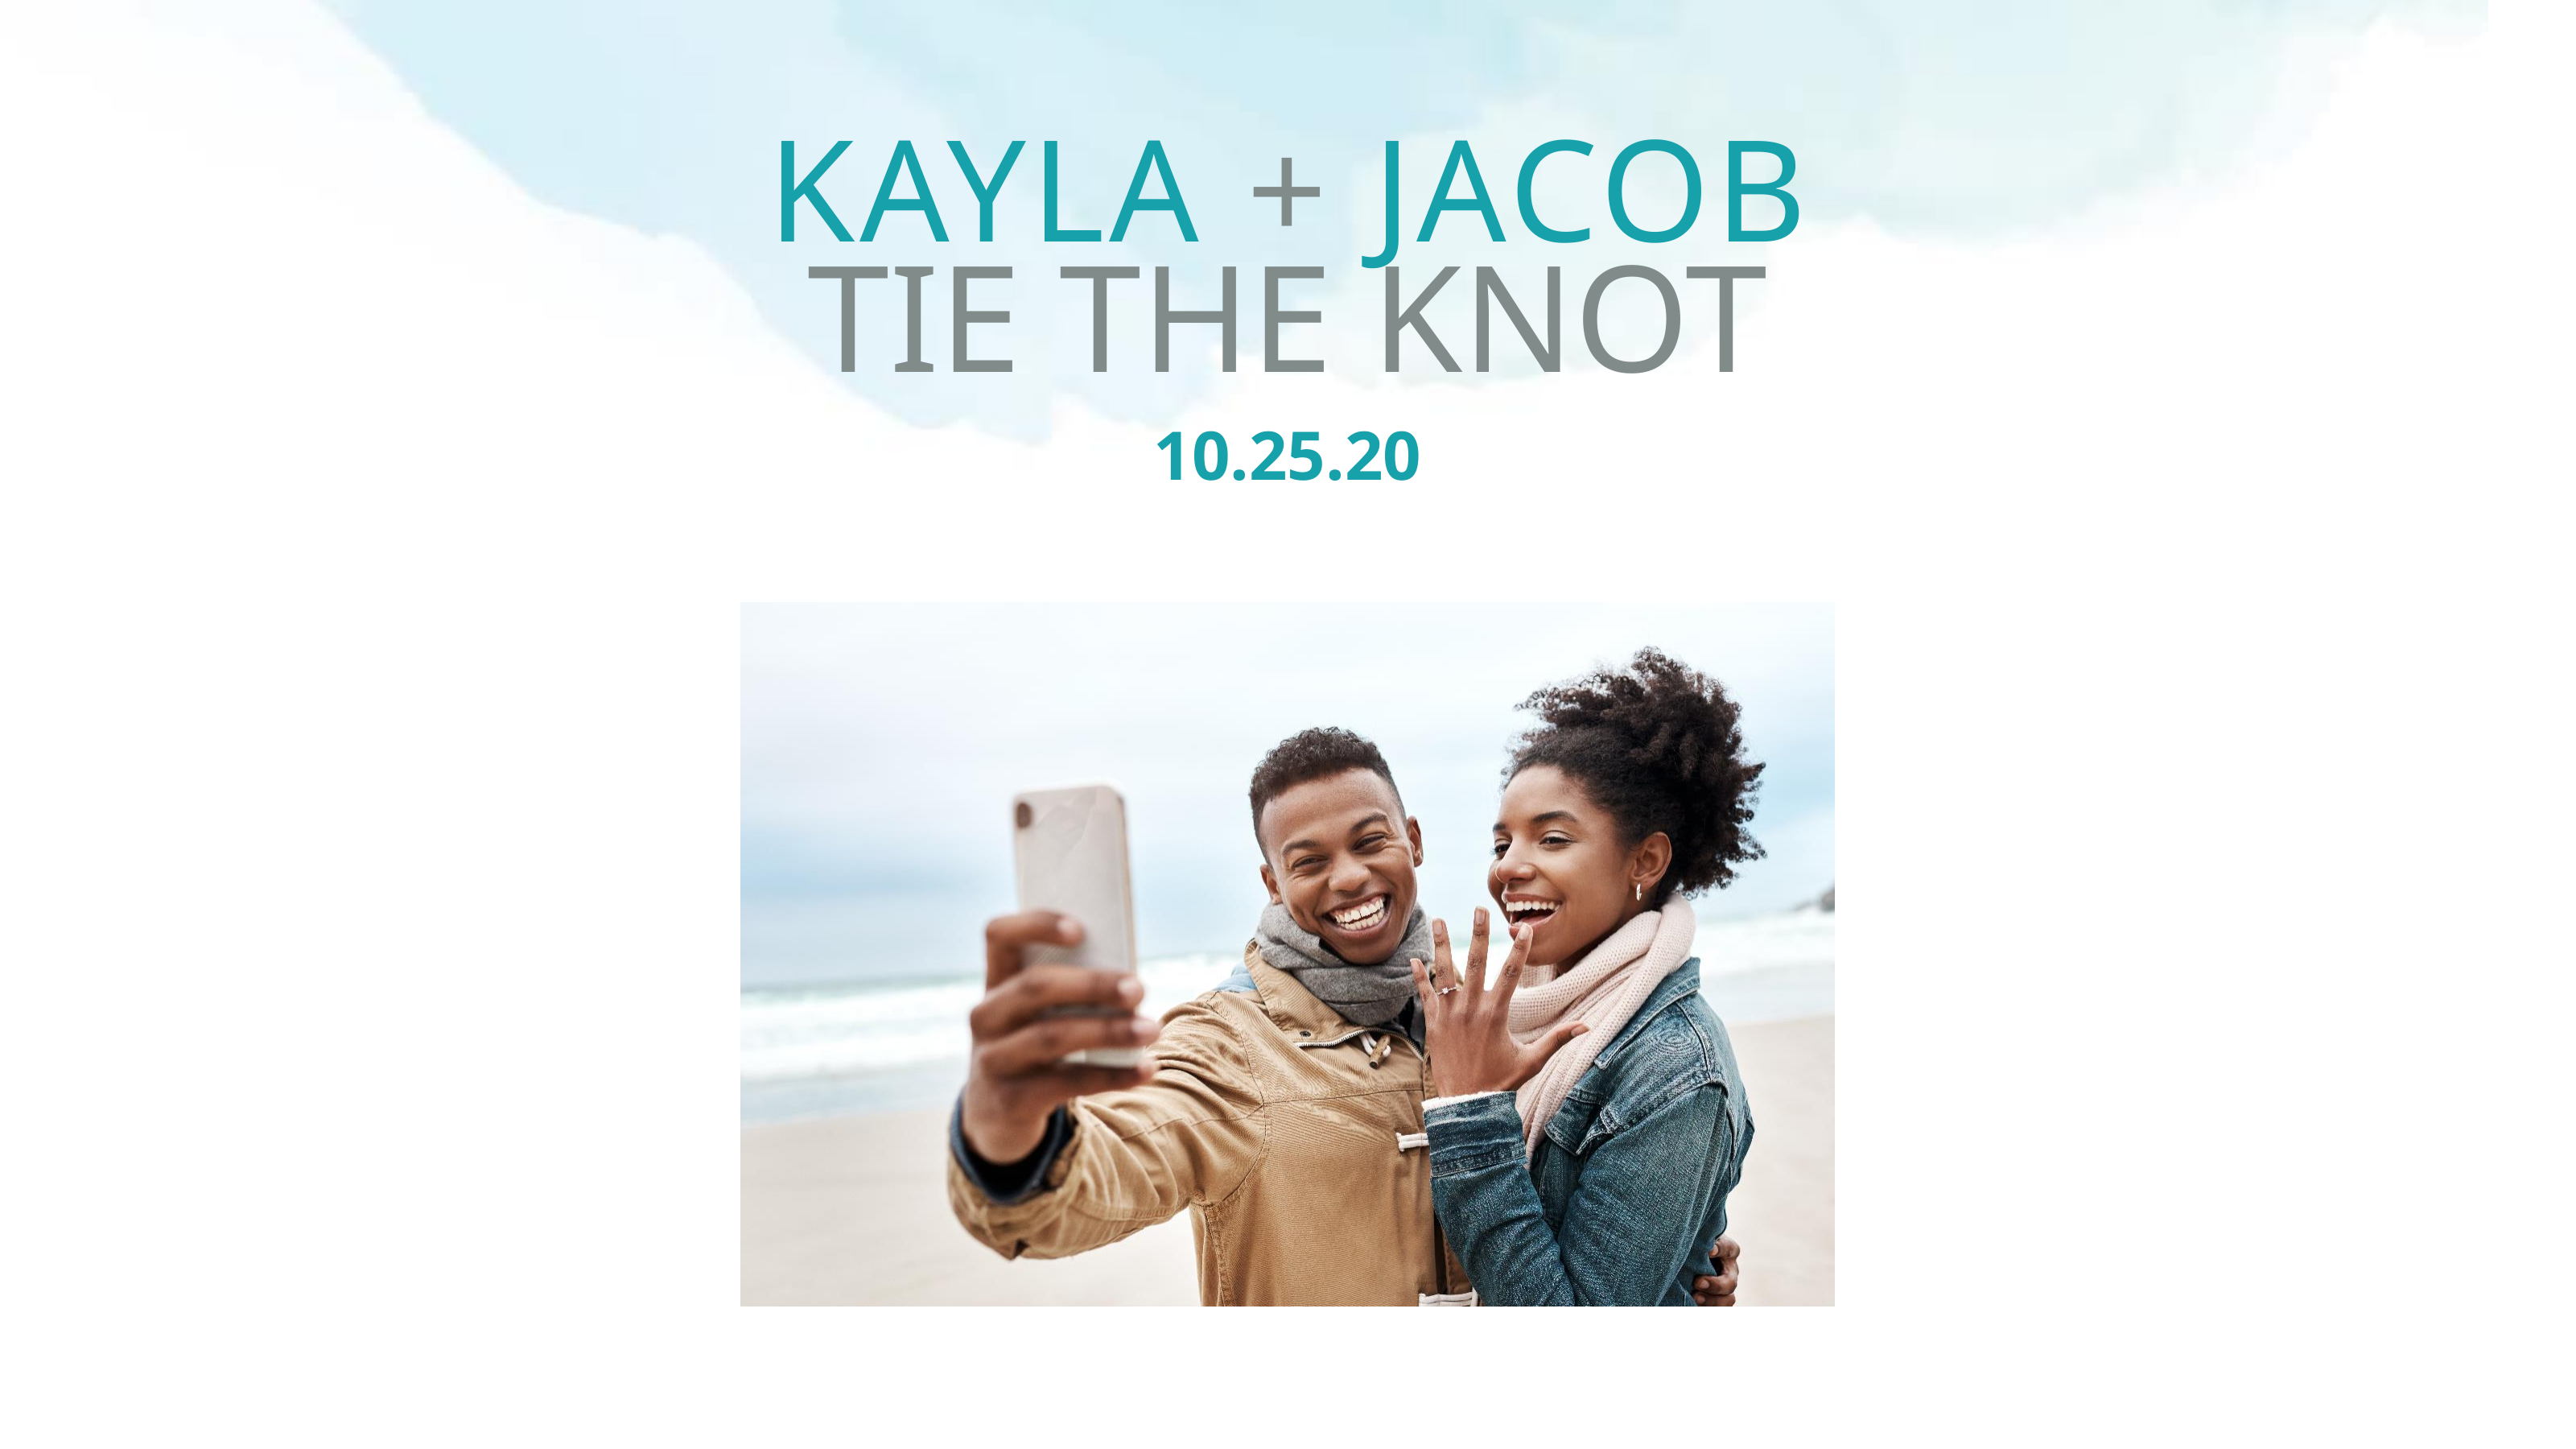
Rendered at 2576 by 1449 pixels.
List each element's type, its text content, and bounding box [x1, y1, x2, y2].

list Kayla + Jacob [192, 148, 2383, 245]
picture [0, 0, 2488, 529]
title TIE THE KNOT [176, 249, 2398, 400]
picture [740, 563, 1835, 1346]
list 10.25.20 [192, 427, 2383, 489]
